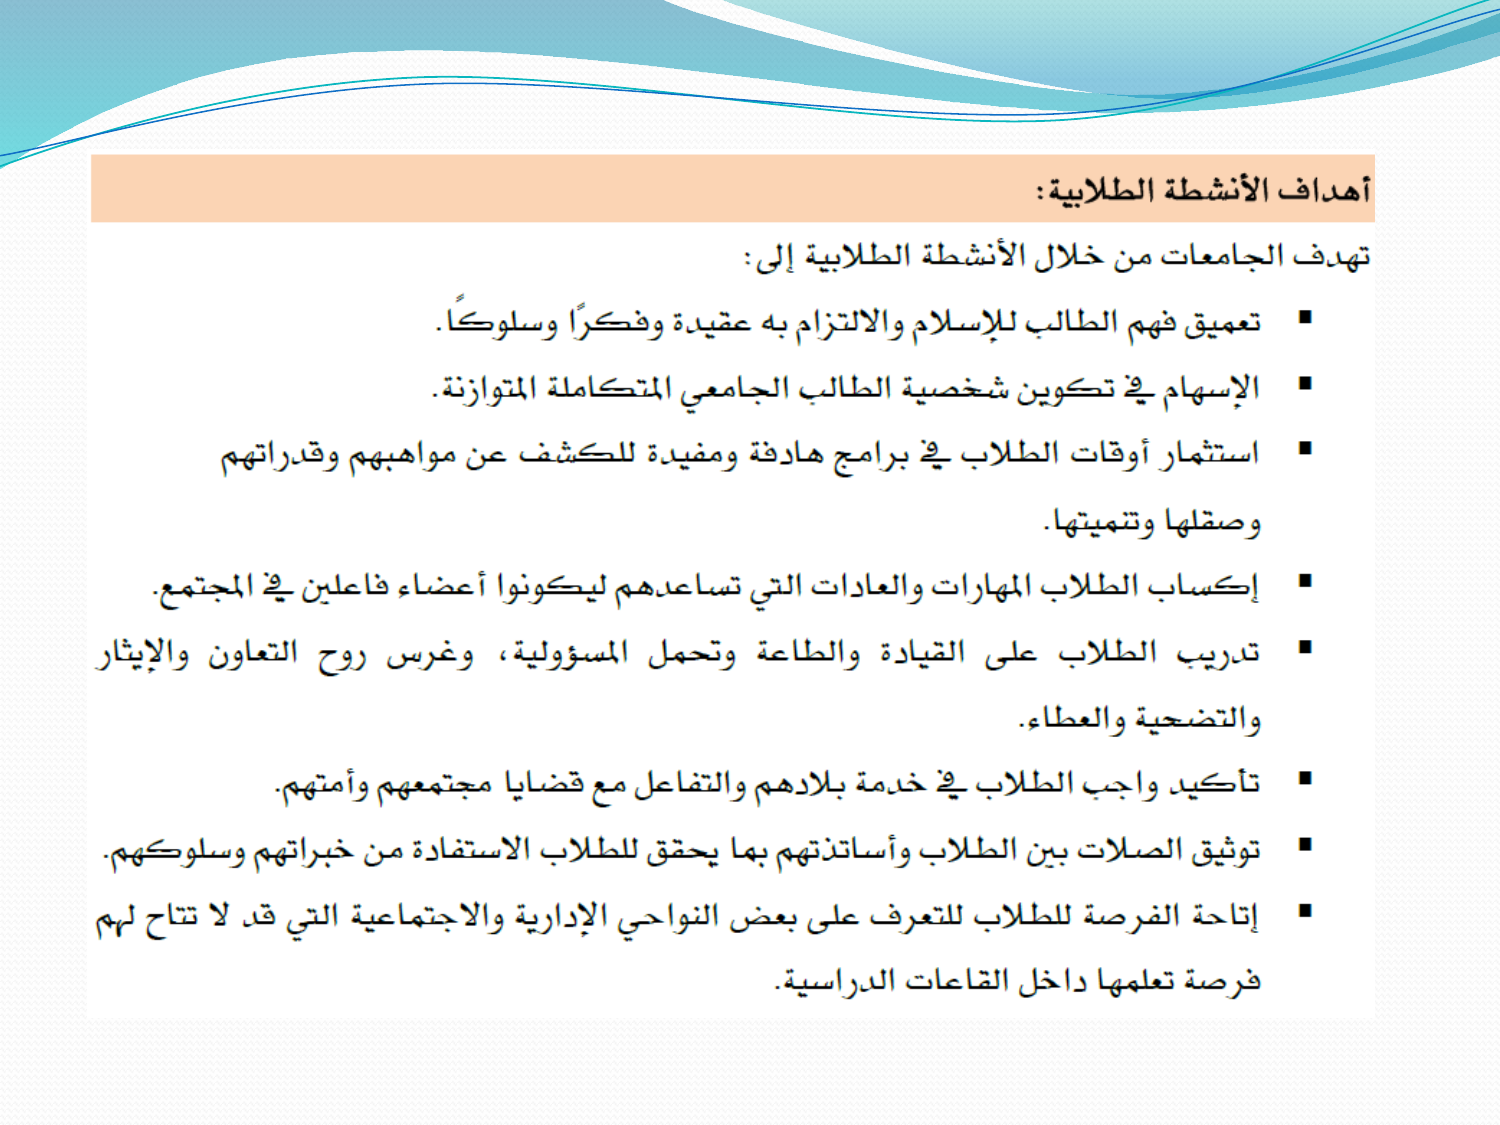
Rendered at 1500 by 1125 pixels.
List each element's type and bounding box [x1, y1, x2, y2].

picture [87, 149, 1376, 1018]
